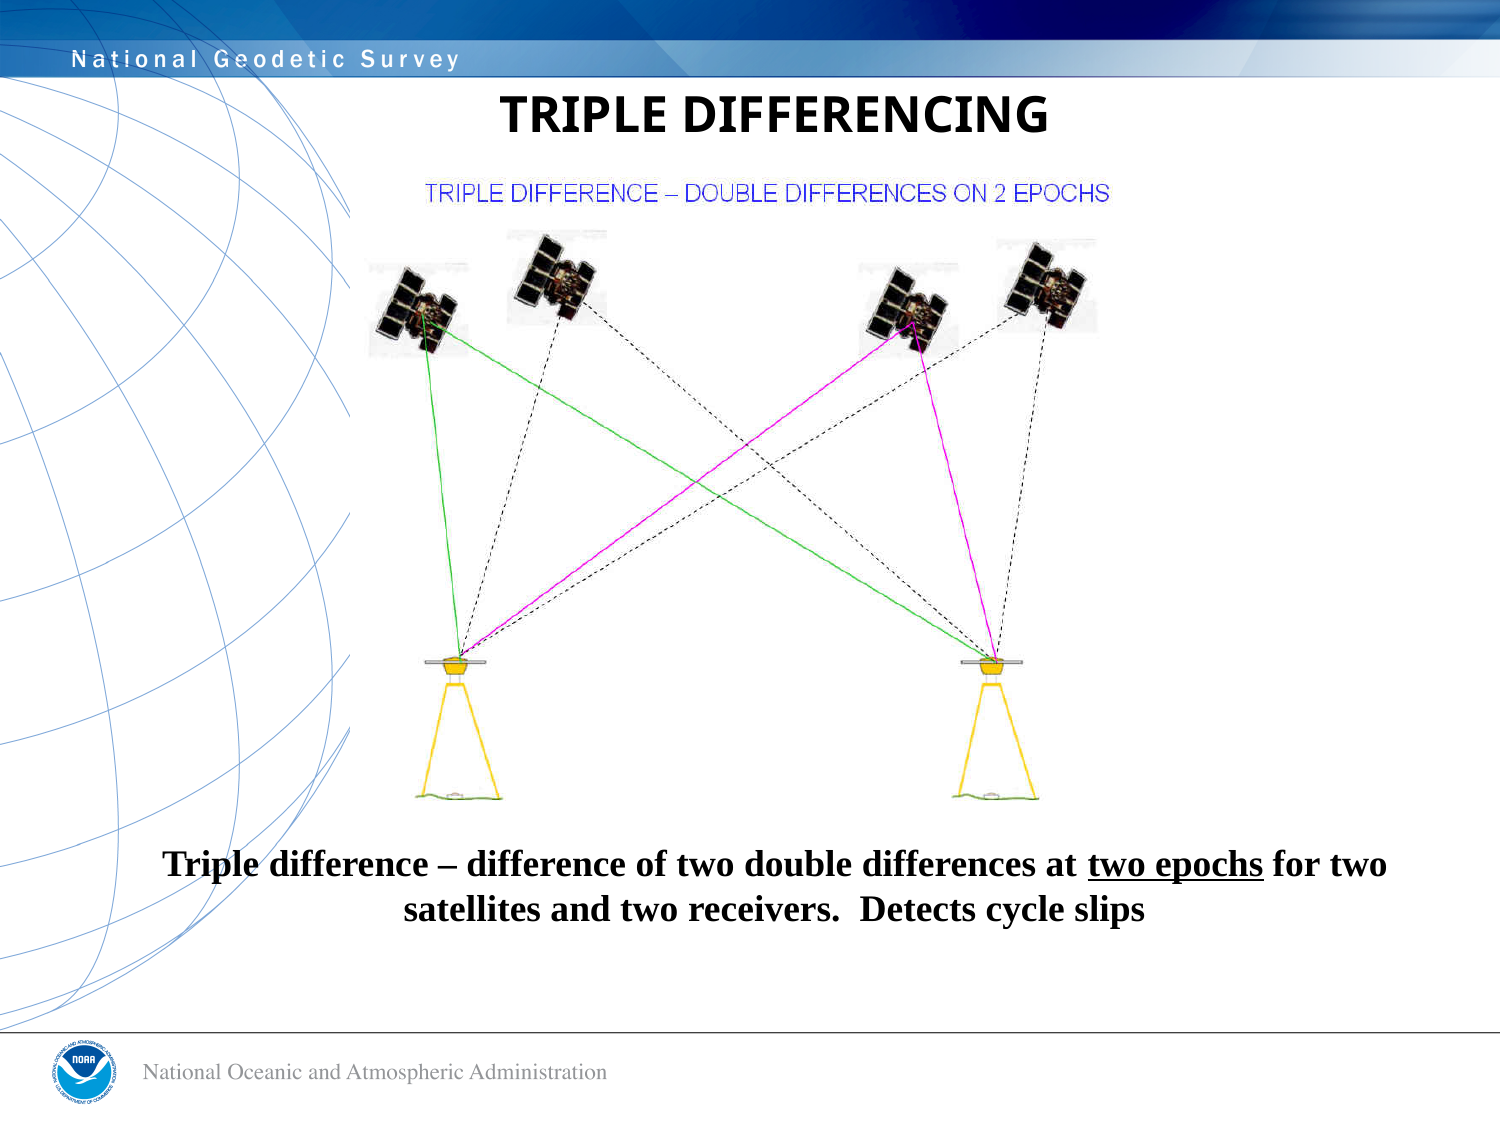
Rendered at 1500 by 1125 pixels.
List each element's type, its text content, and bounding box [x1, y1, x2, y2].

title TRIPLE DIFFERENCING [75, 62, 1475, 163]
picture [0, 0, 1500, 1125]
text_box Triple difference – difference of two double differences at two epochs for two satellites and two receivers. Detects cycle slips [87, 831, 1463, 937]
